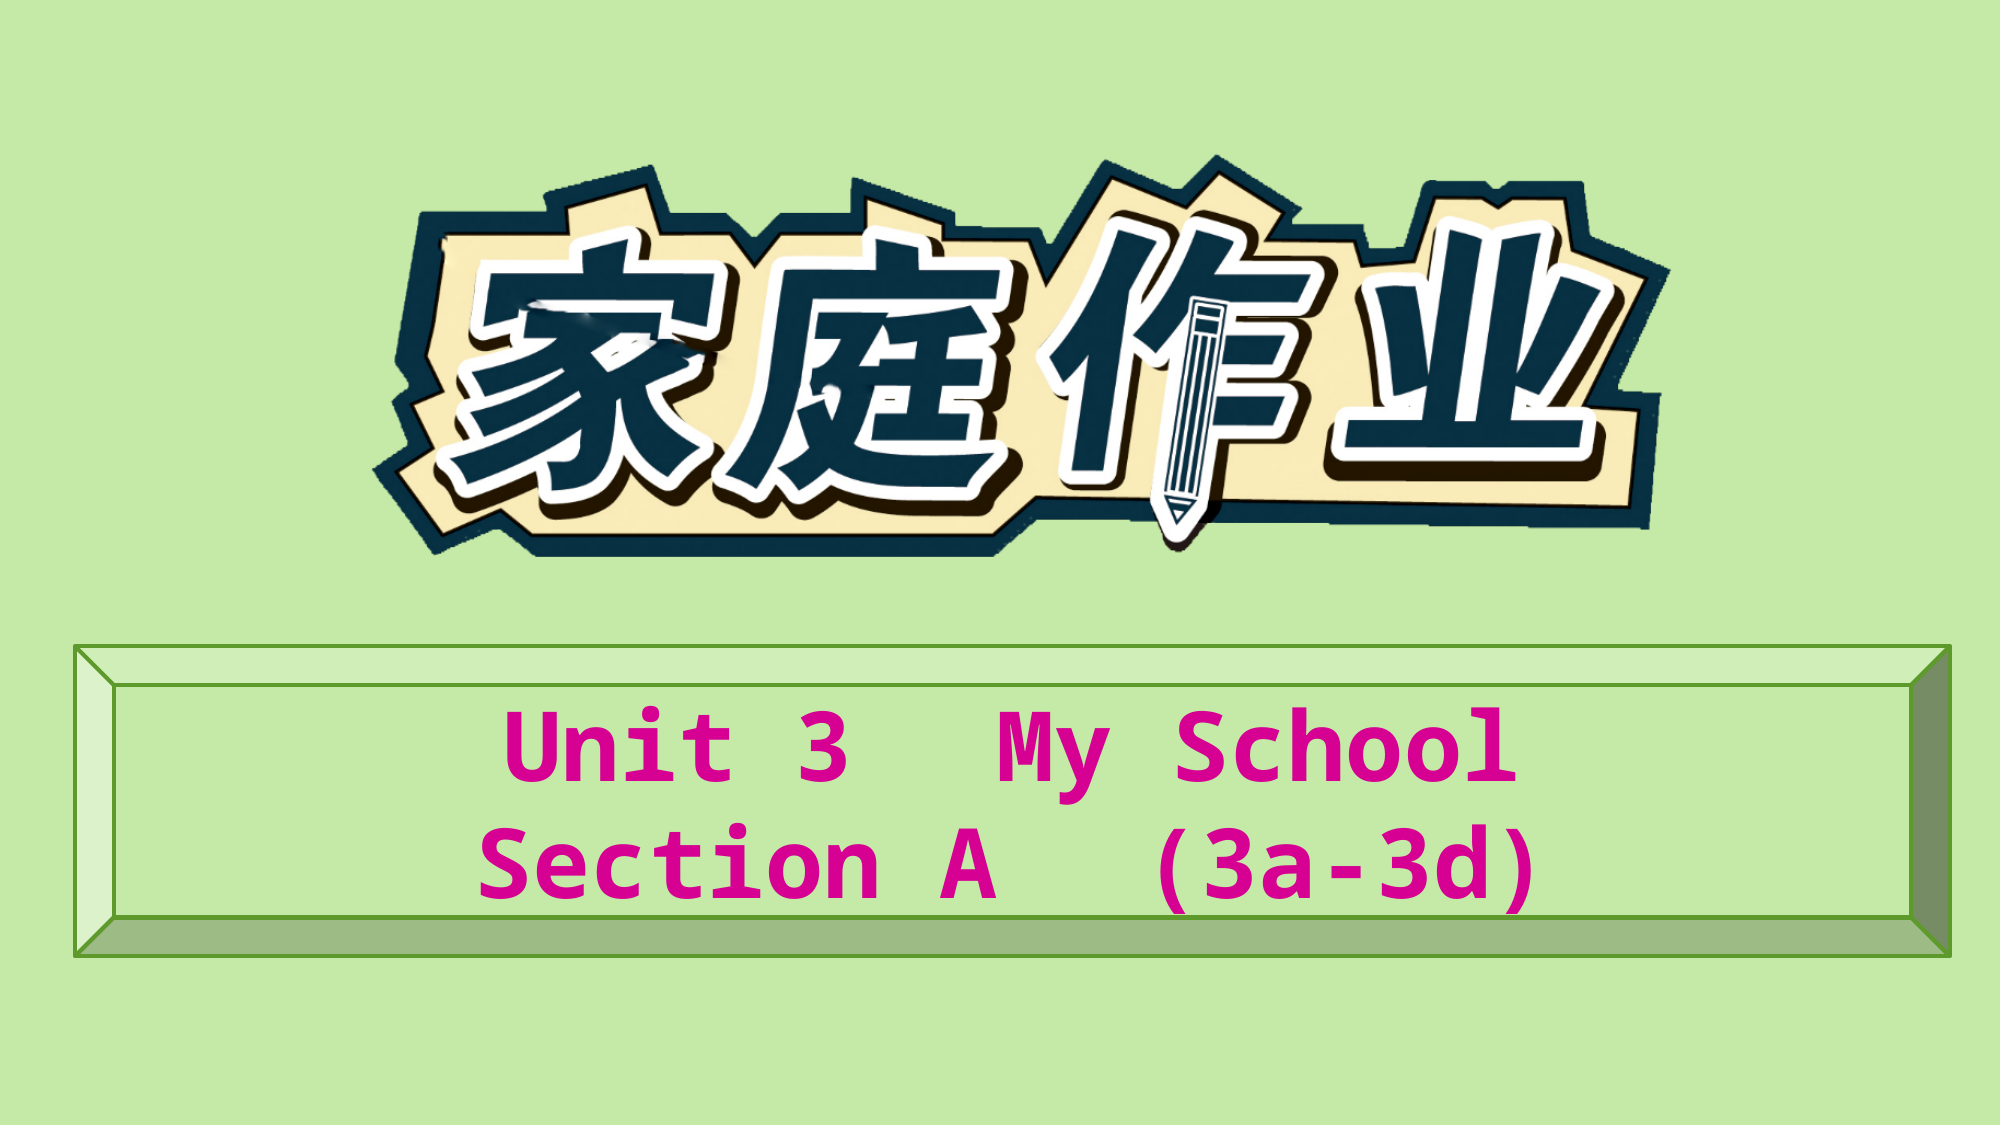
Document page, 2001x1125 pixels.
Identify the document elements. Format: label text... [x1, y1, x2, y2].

text_box Unit 3 My School Section A (3a-3d) [73, 644, 1952, 958]
picture [369, 87, 1675, 644]
